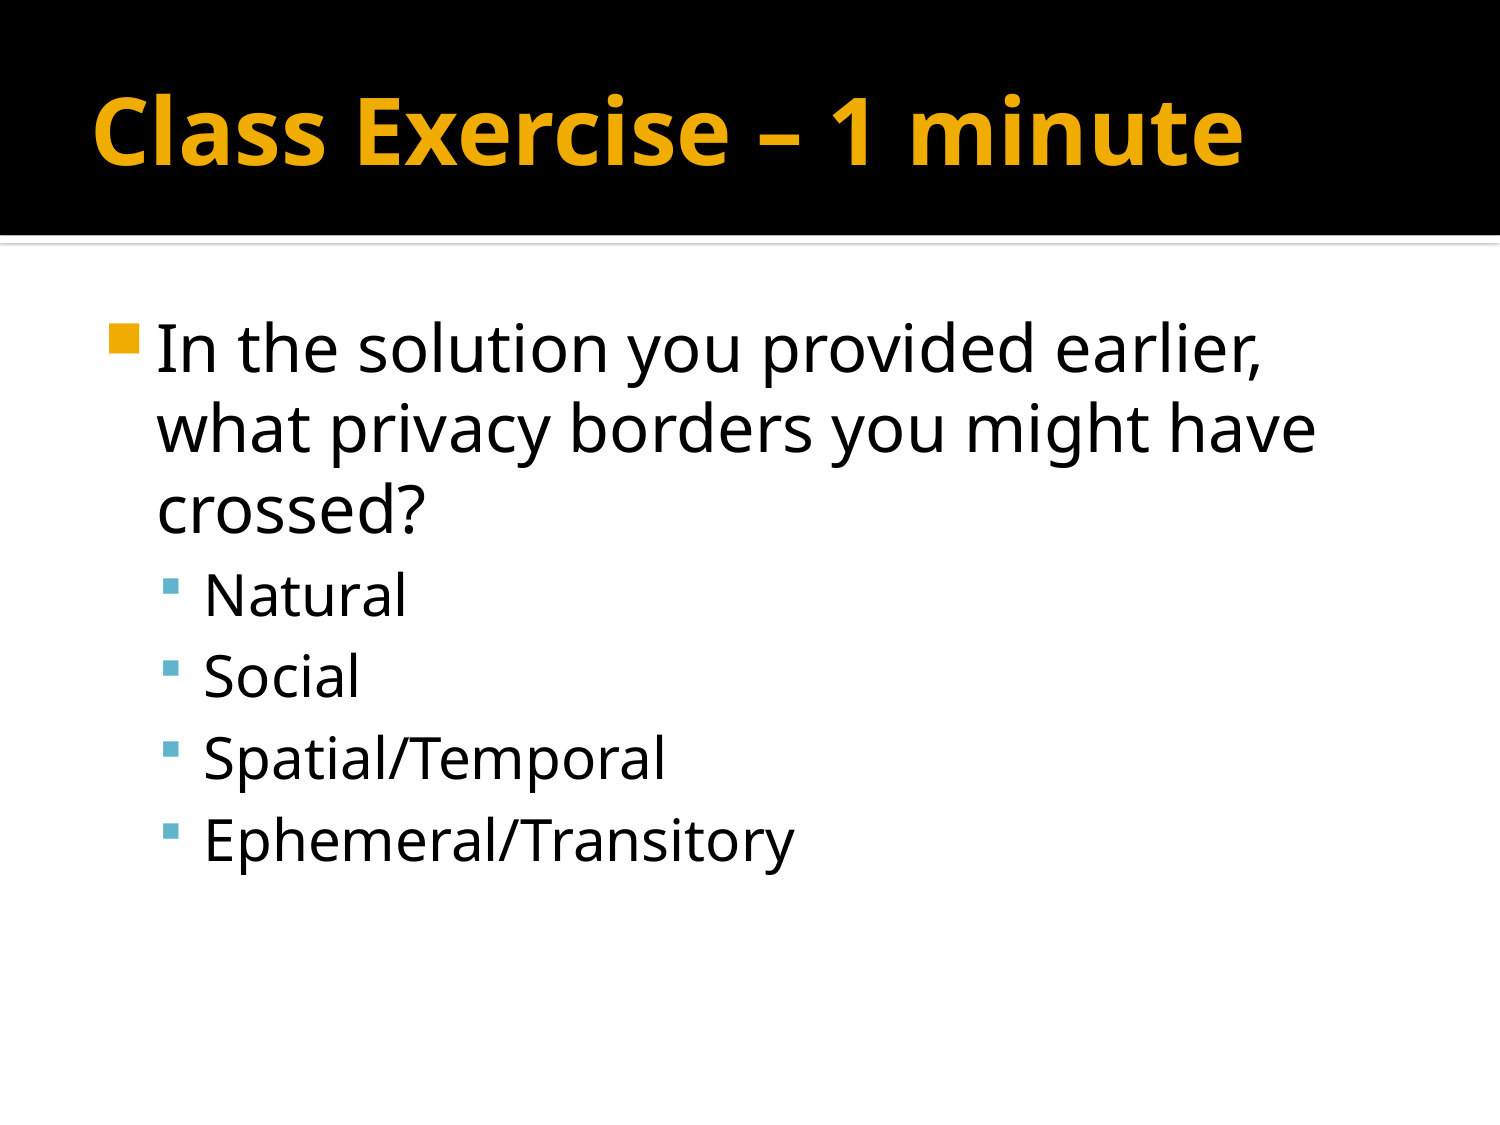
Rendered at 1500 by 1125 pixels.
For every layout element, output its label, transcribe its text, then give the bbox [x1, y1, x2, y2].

title Class Exercise – 1 minute [75, 25, 1425, 231]
list In the solution you provided earlier, what privacy borders you might have crossed? Natural Social Spatial/Temporal Ephemeral/Transitory [75, 291, 1425, 1050]
